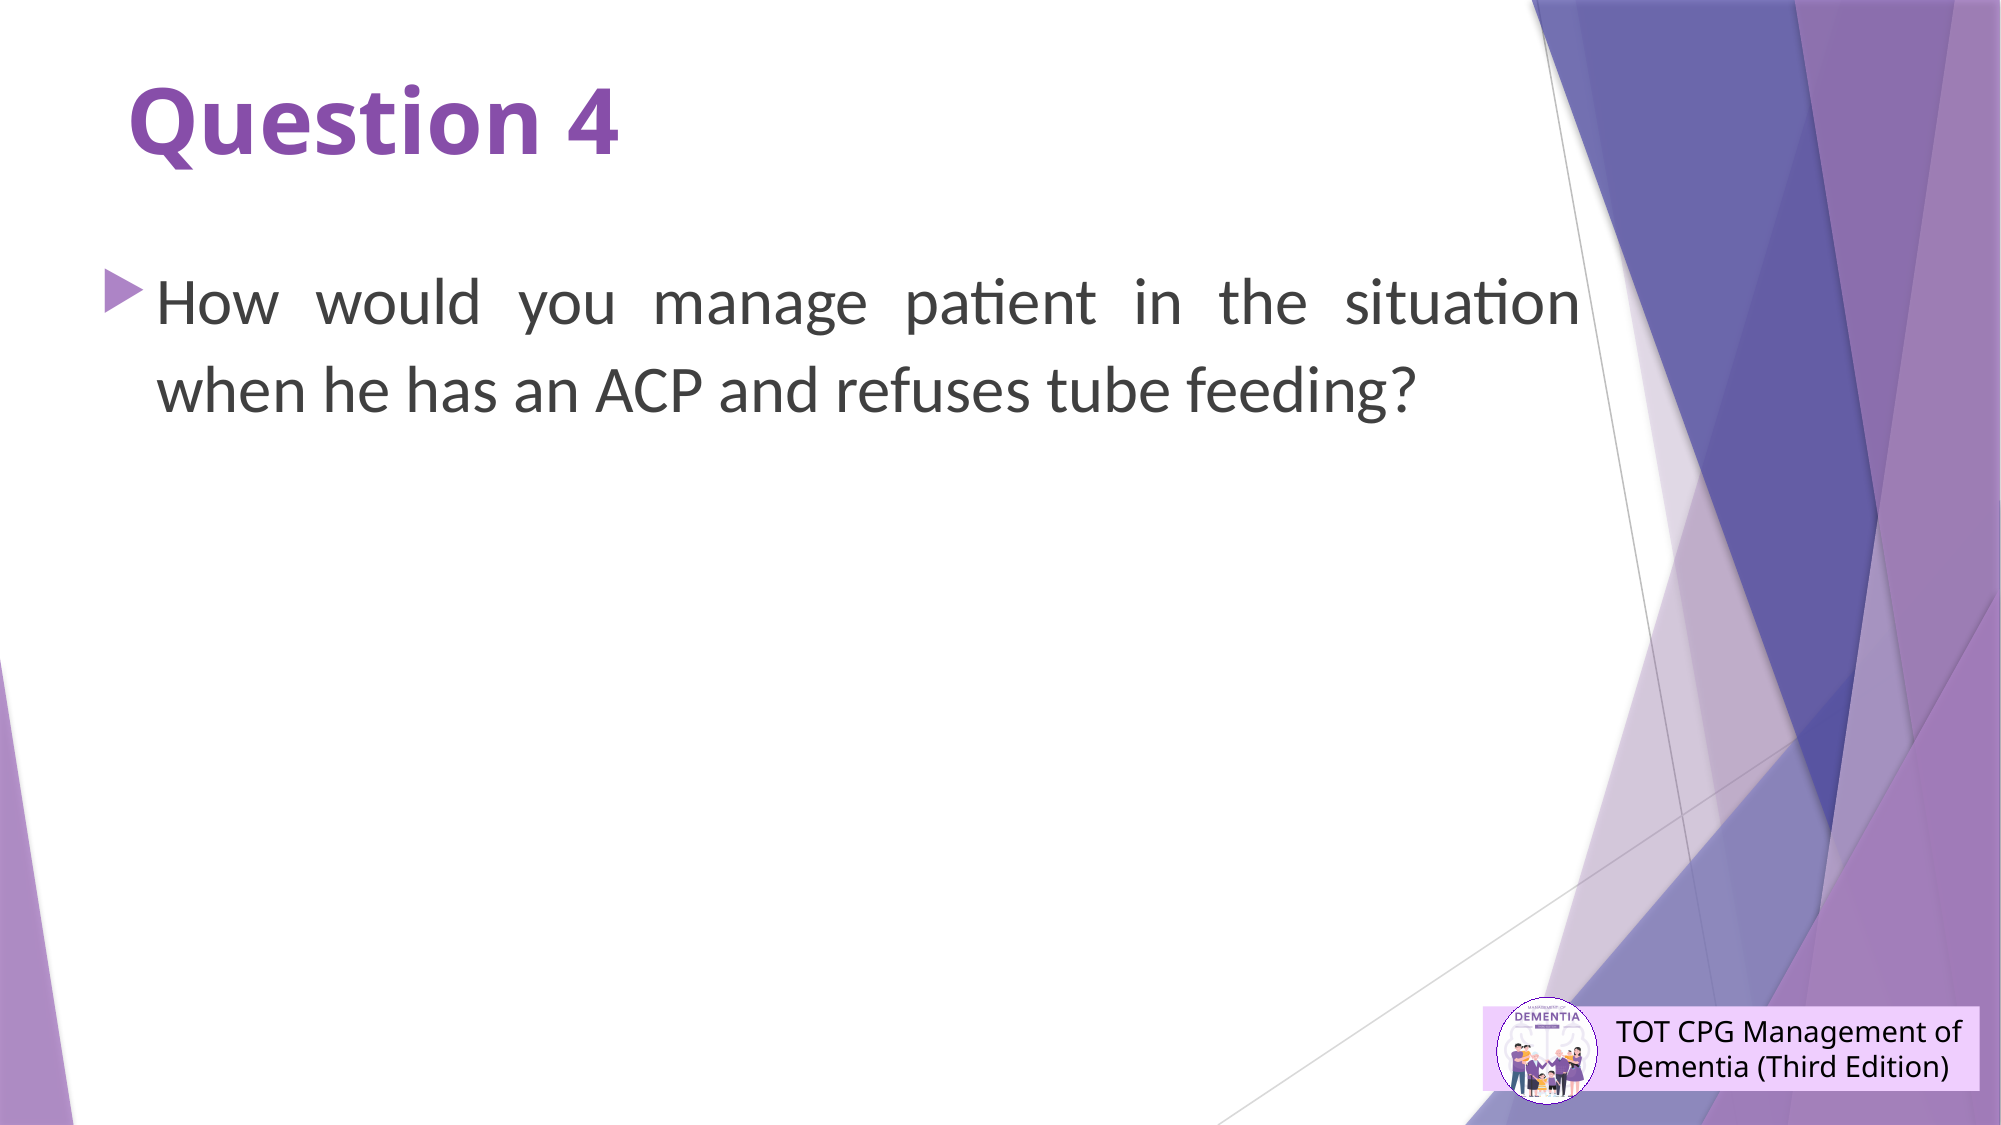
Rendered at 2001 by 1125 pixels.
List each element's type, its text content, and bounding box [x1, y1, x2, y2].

title Question 4 [111, 55, 1522, 242]
list How would you manage patient in the situation when he has an ACP and refuses tube feeding? [84, 242, 1598, 1039]
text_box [1482, 996, 1981, 1105]
